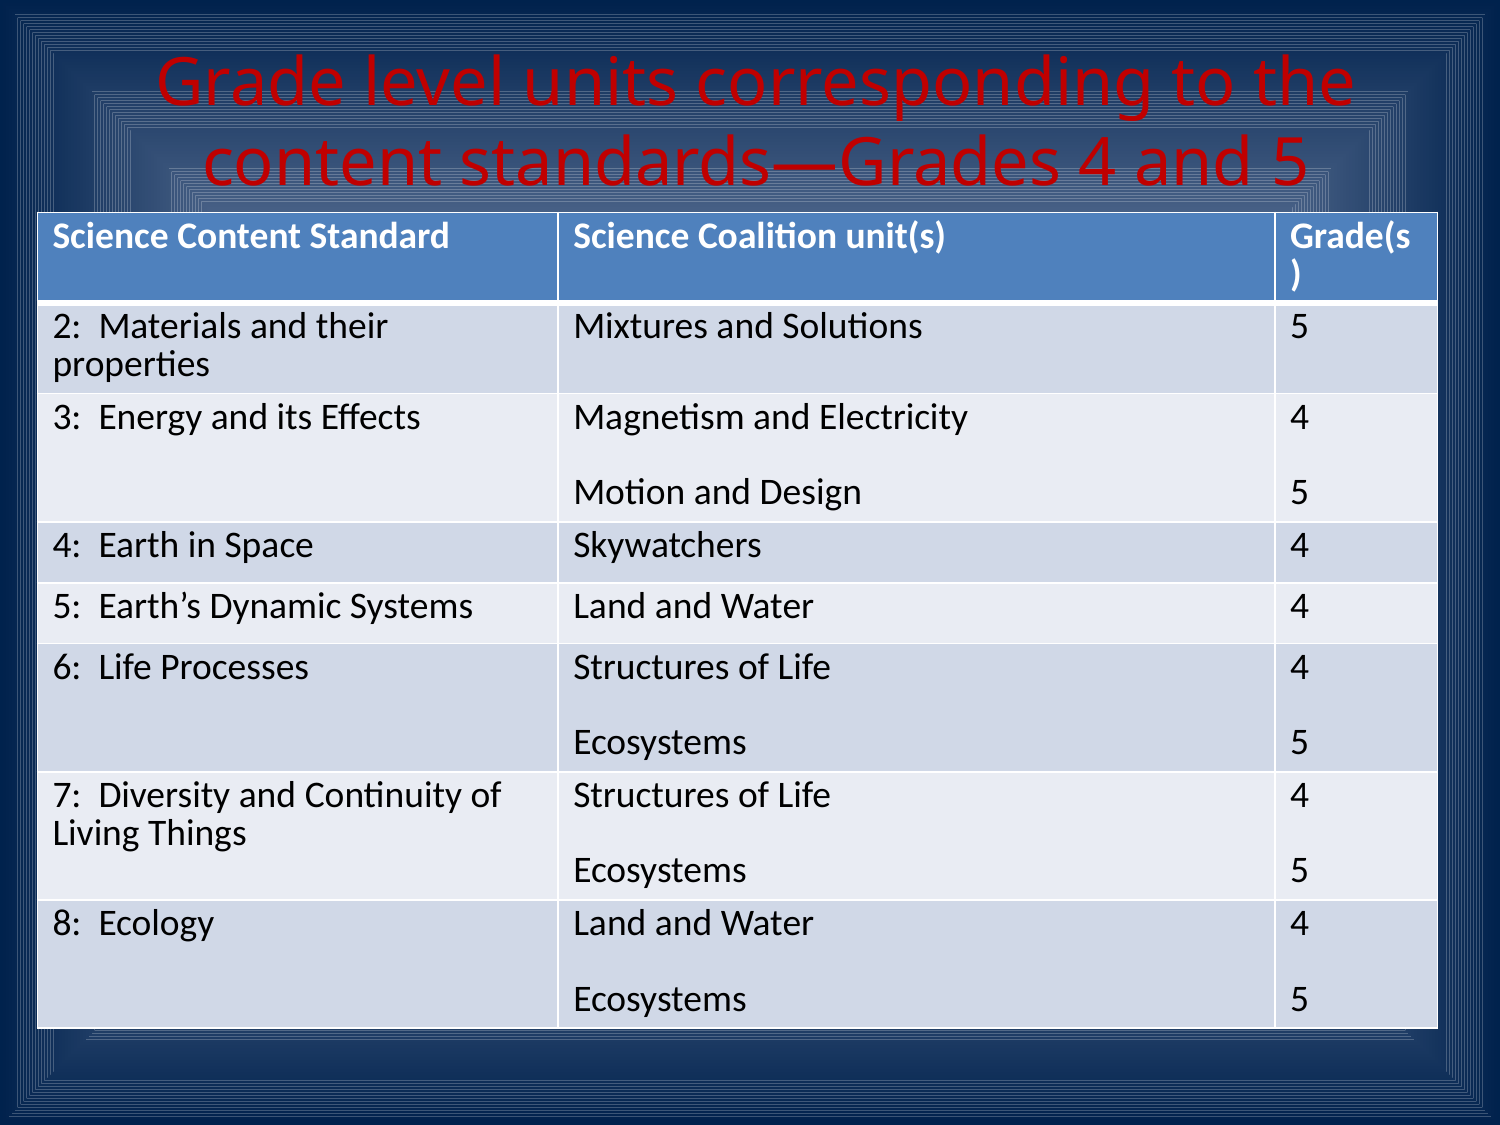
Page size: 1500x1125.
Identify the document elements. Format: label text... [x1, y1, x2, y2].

table_cell Land and Water [559, 584, 1274, 643]
table_cell 8: Ecology [38, 901, 557, 1027]
table_cell 4 [1276, 523, 1437, 582]
table_cell 7: Diversity and Continuity of Living Things [38, 773, 557, 899]
table_header Grade(s) [1276, 213, 1437, 300]
table_header Science Content Standard [38, 213, 557, 300]
table_cell 3: Energy and its Effects [38, 394, 557, 521]
table_cell Skywatchers [559, 523, 1274, 582]
table_cell 4 5 [1276, 773, 1437, 899]
table_cell 4 5 [1276, 394, 1437, 521]
table_cell 4 5 [1276, 901, 1437, 1027]
table_cell Structures of Life Ecosystems [559, 644, 1274, 771]
table_cell 4 [1276, 584, 1437, 643]
table_cell 5 [1276, 306, 1437, 393]
table_cell Structures of Life Ecosystems [559, 773, 1274, 899]
table_cell Magnetism and Electricity Motion and Design [559, 394, 1274, 521]
table_cell 4: Earth in Space [38, 523, 557, 582]
table_cell 2: Materials and their properties [38, 306, 557, 393]
table_cell 5: Earth’s Dynamic Systems [38, 584, 557, 643]
title Grade level units corresponding to the content standards—Grades 4 and 5 [37, 24, 1475, 213]
table_cell Land and Water Ecosystems [559, 901, 1274, 1027]
table_header Science Coalition unit(s) [559, 213, 1274, 300]
table_cell Mixtures and Solutions [559, 306, 1274, 393]
table_cell 6: Life Processes [38, 644, 557, 771]
table_cell 4 5 [1276, 644, 1437, 771]
